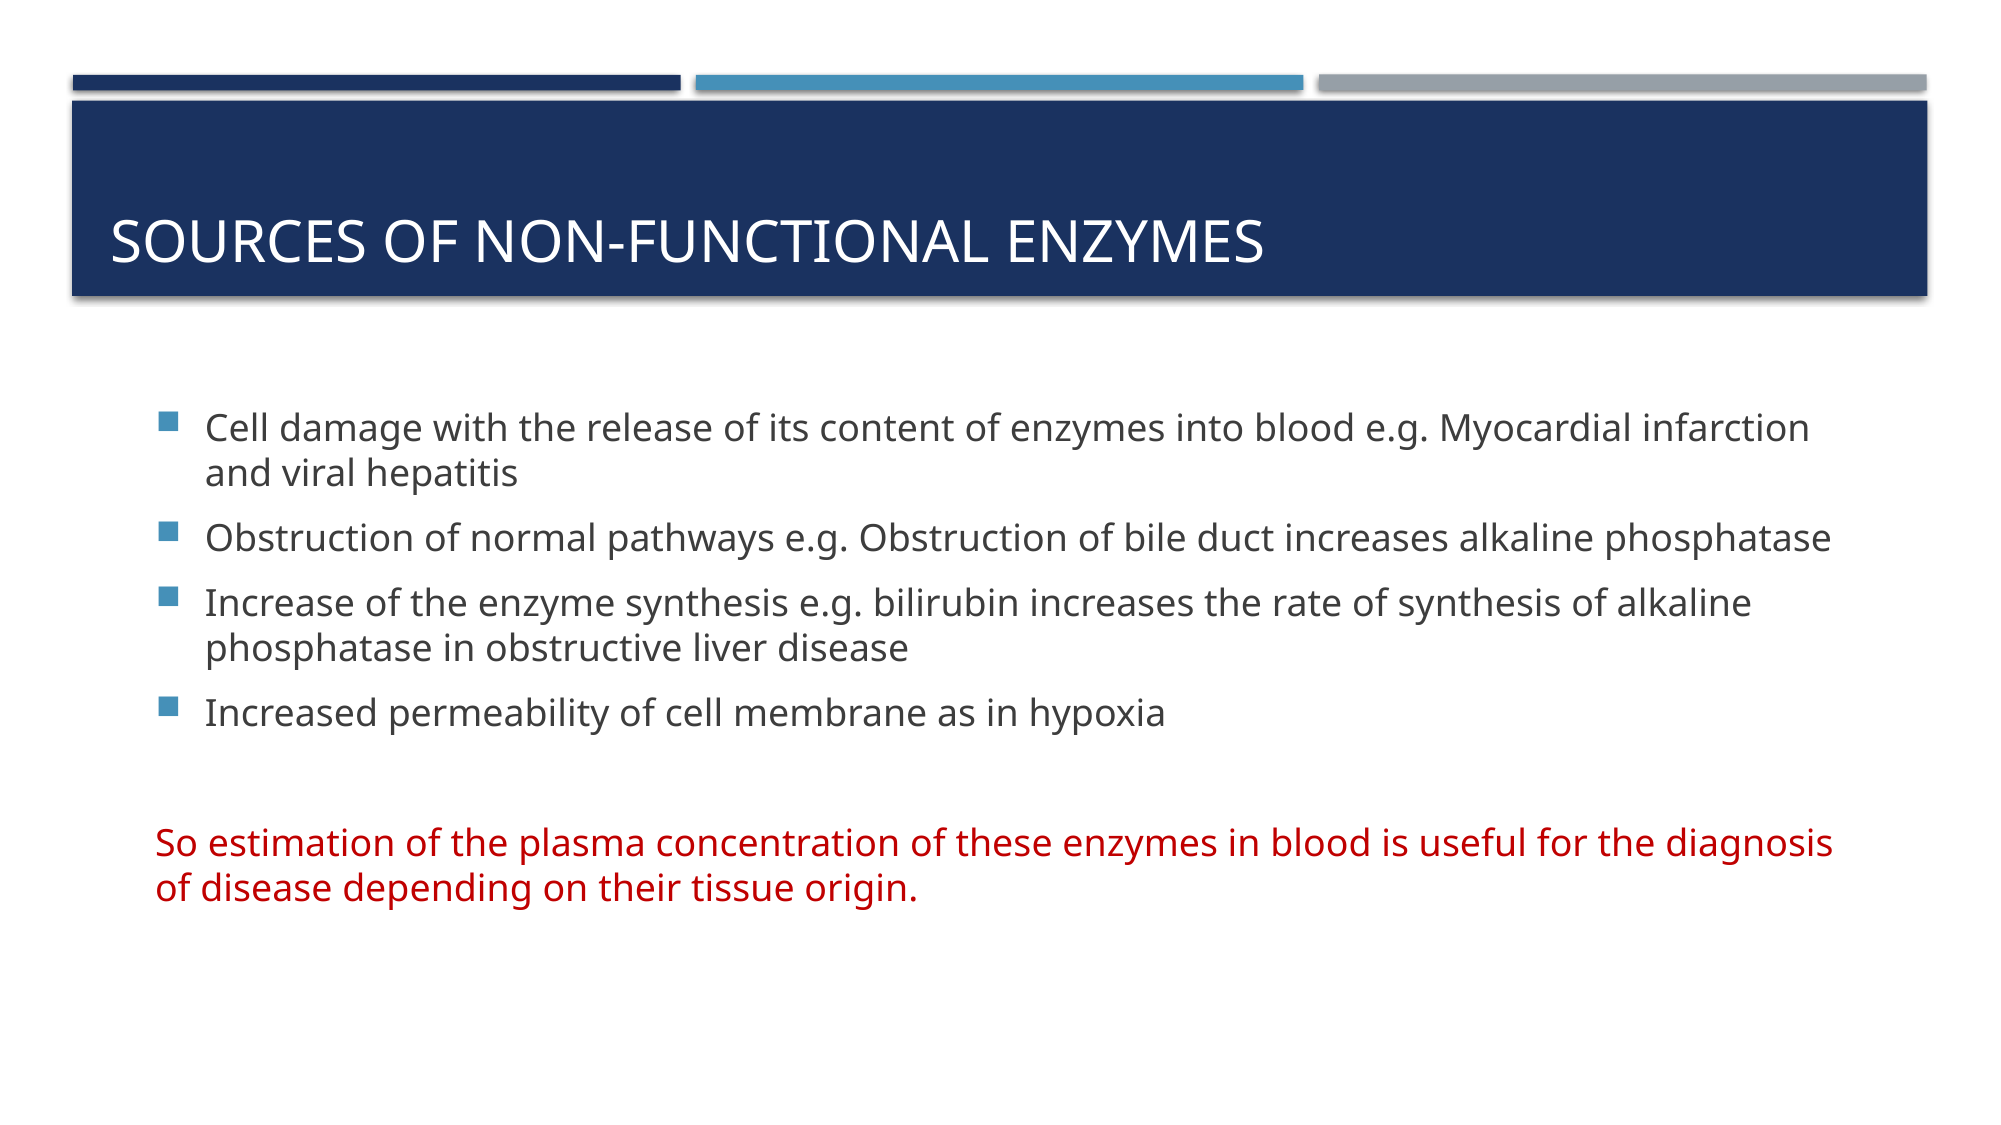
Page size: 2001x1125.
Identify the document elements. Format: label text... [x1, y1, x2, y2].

list Cell damage with the release of its content of enzymes into blood e.g. Myocardial infarction and viral hepatitis Obstruction of normal pathways e.g. Obstruction of bile duct increases alkaline phosphatase Increase of the enzyme synthesis e.g. bilirubin increases the rate of synthesis of alkaline phosphatase in obstructive liver disease Increased permeability of cell membrane as in hypoxia So estimation of the plasma concentration of these enzymes in blood is useful for the diagnosis of disease depending on their tissue origin. [139, 299, 1865, 1014]
title Sources of non-functional enzymes [95, 115, 1905, 282]
